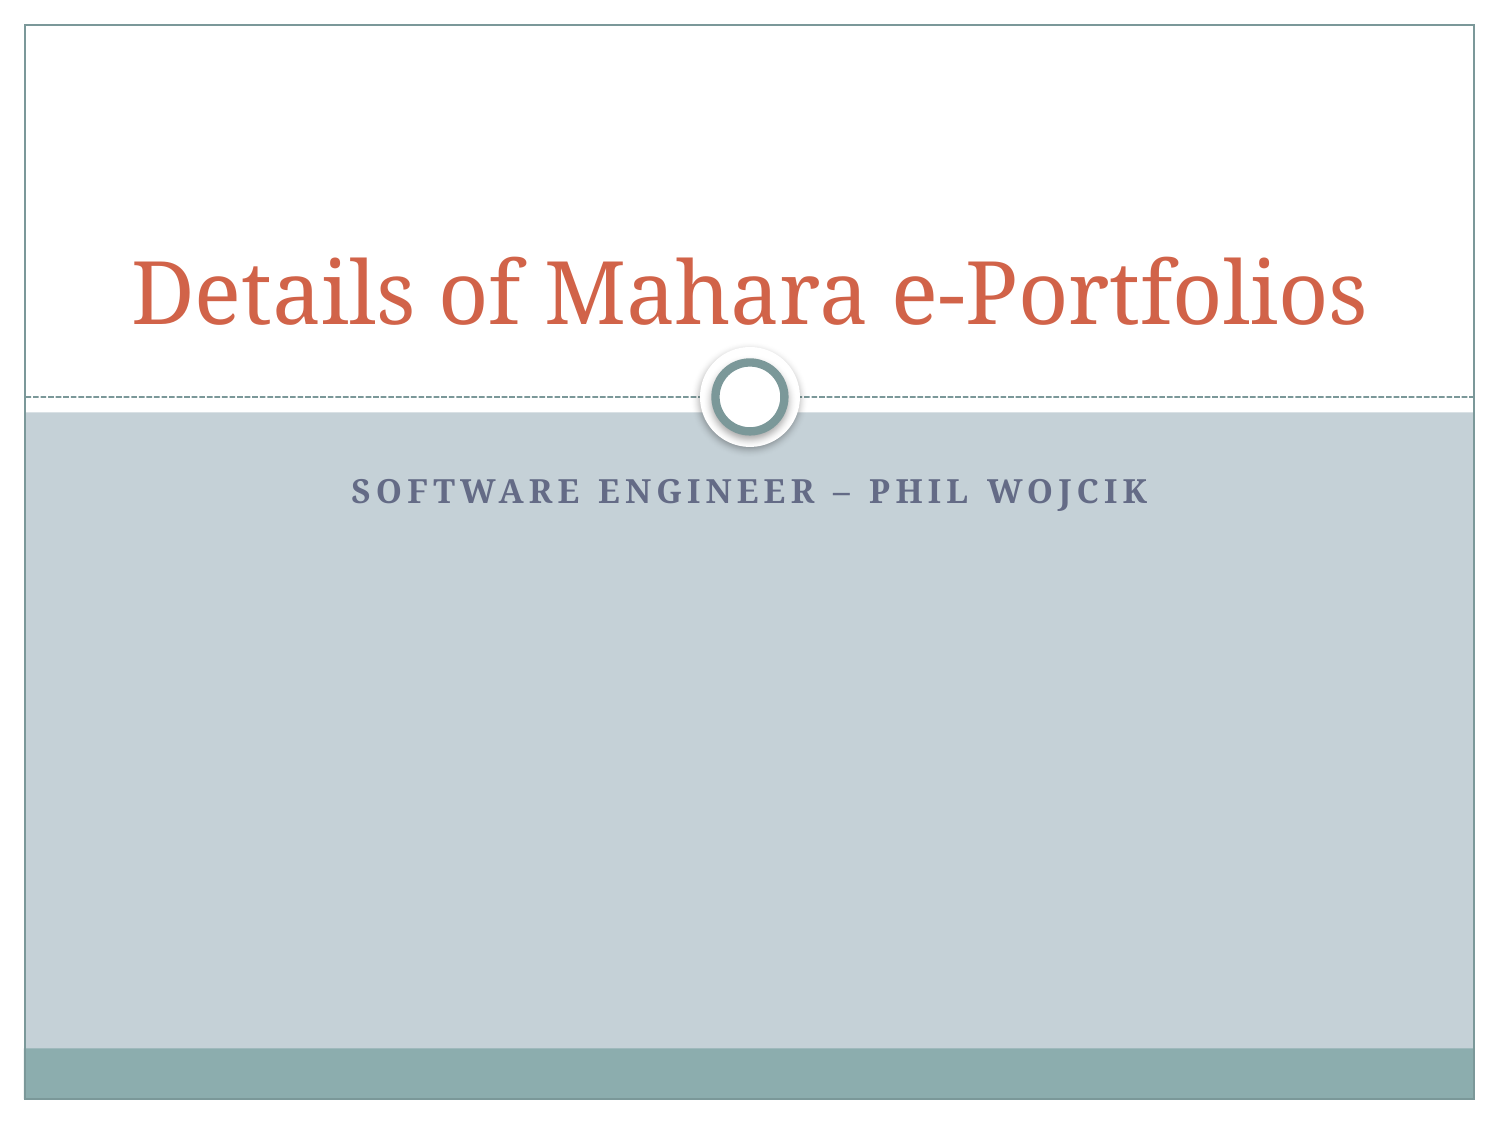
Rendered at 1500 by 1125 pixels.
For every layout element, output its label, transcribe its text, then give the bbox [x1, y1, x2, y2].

title Details of Mahara e-Portfolios [112, 62, 1388, 350]
subtitle Software Engineer – Phil Wojcik [225, 462, 1275, 750]
